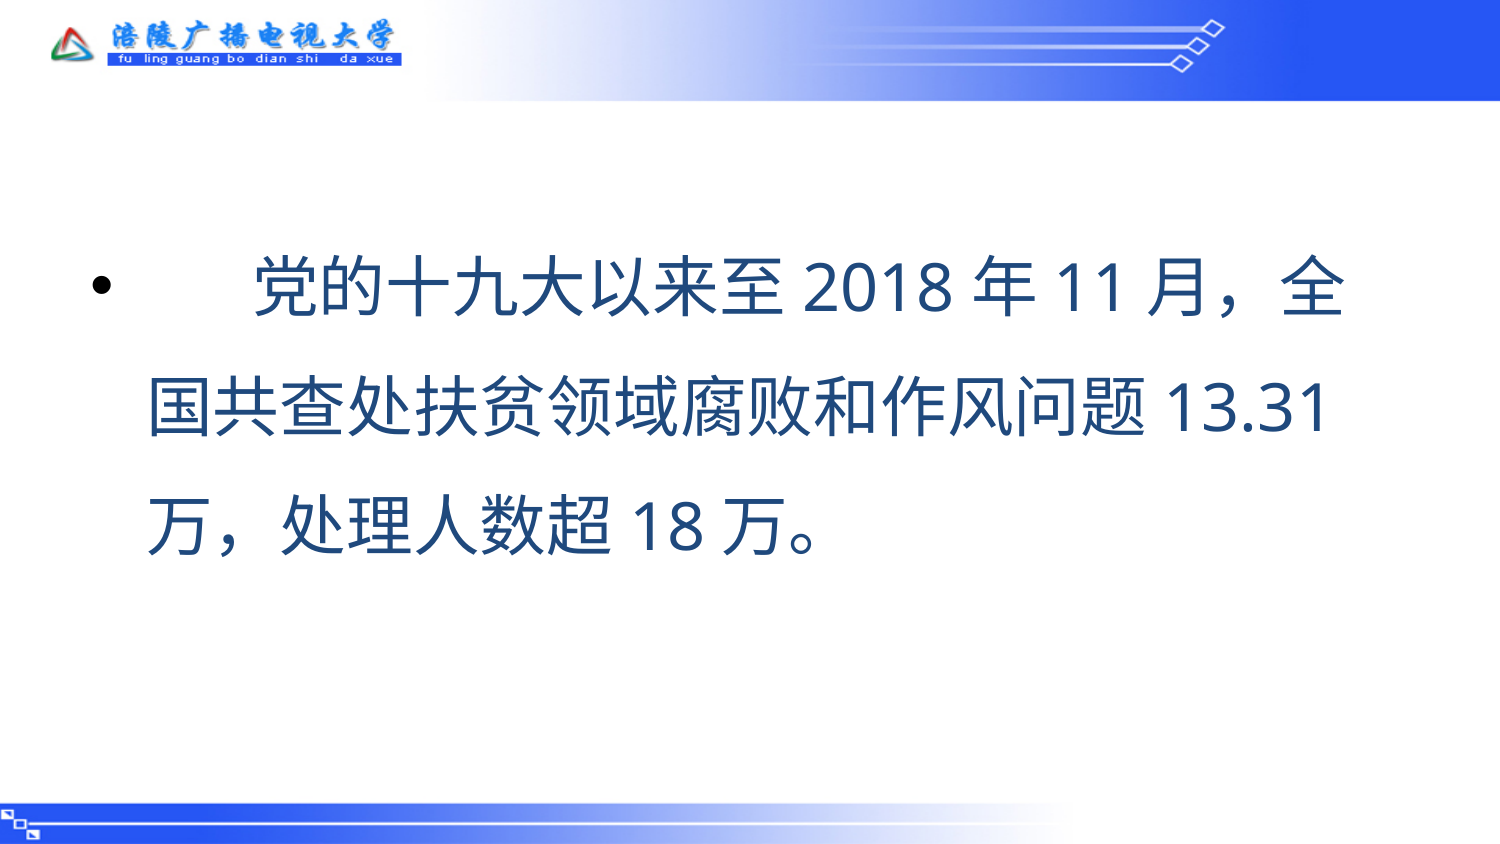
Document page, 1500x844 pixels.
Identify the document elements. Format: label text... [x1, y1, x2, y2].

picture [0, 0, 1500, 844]
list 党的十九大以来至2018年11月，全国共查处扶贫领域腐败和作风问题13.31万，处理人数超18万。 [75, 196, 1425, 754]
